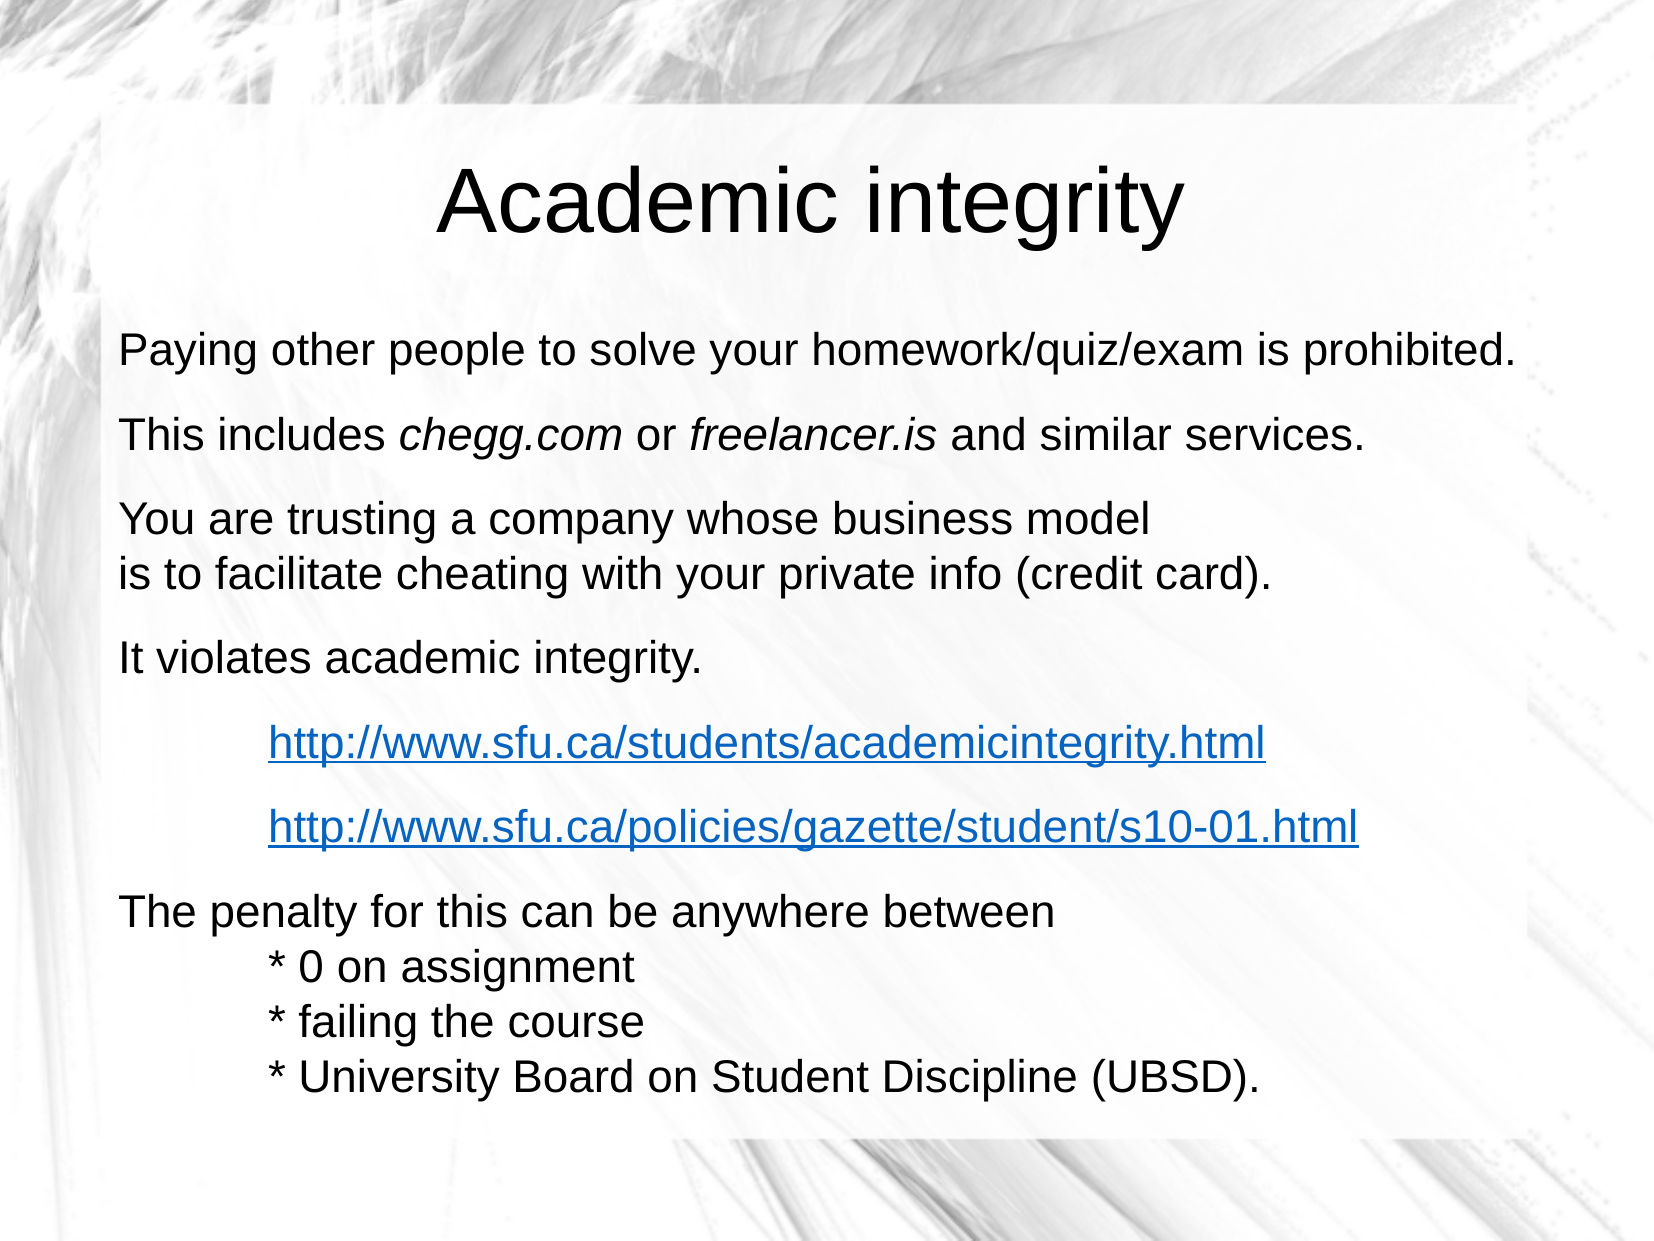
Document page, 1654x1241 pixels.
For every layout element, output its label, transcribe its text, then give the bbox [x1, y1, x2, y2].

picture [0, 0, 1654, 1241]
list Paying other people to solve your homework/quiz/exam is prohibited. This includes chegg.com or freelancer.is and similar services. You are trusting a company whose business model is to facilitate cheating with your private info (credit card). It violates academic integrity. http://www.sfu.ca/students/academicintegrity.html http://www.sfu.ca/policies/gazette/student/s10-01.html The penalty for this can be anywhere between * 0 on assignment * failing the course * University Board on Student Discipline (UBSD). [118, 319, 1571, 1158]
title Academic integrity [118, 112, 1506, 281]
